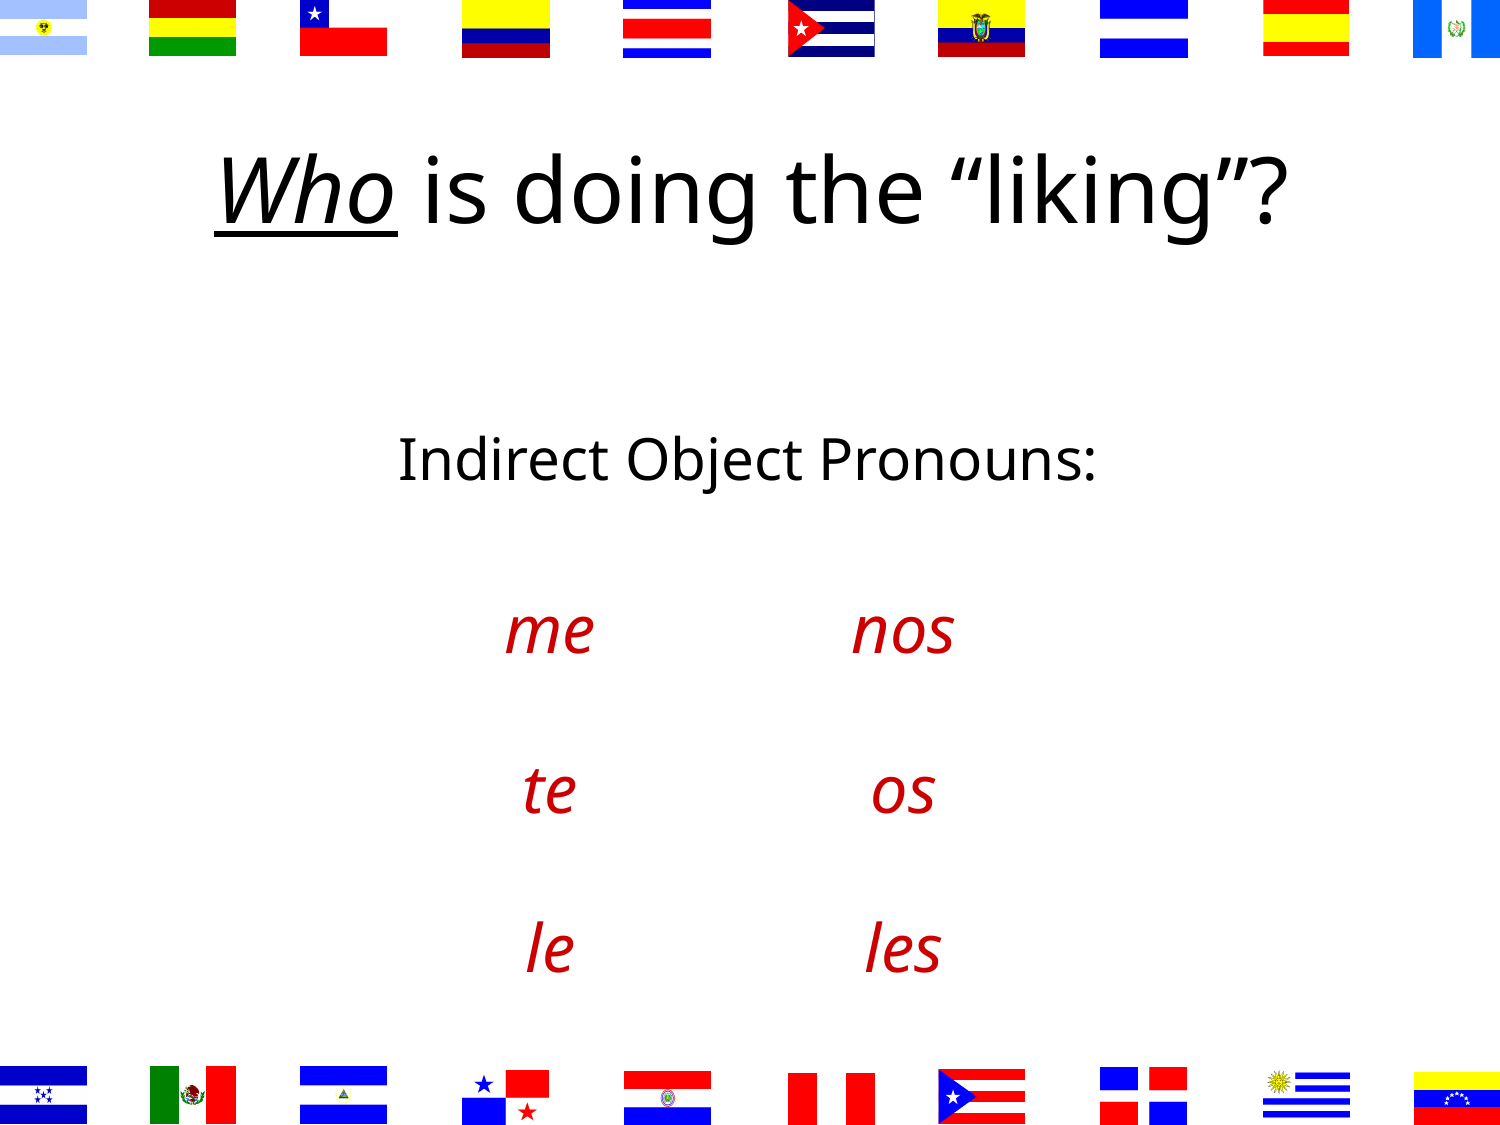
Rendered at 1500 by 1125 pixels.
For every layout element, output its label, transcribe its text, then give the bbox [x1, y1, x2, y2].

text_box Indirect Object Pronouns: [383, 414, 1114, 500]
text_box Who is doing the “liking”? [199, 124, 1306, 250]
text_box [0, 1065, 1500, 1125]
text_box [490, 578, 971, 995]
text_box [0, 0, 1500, 58]
